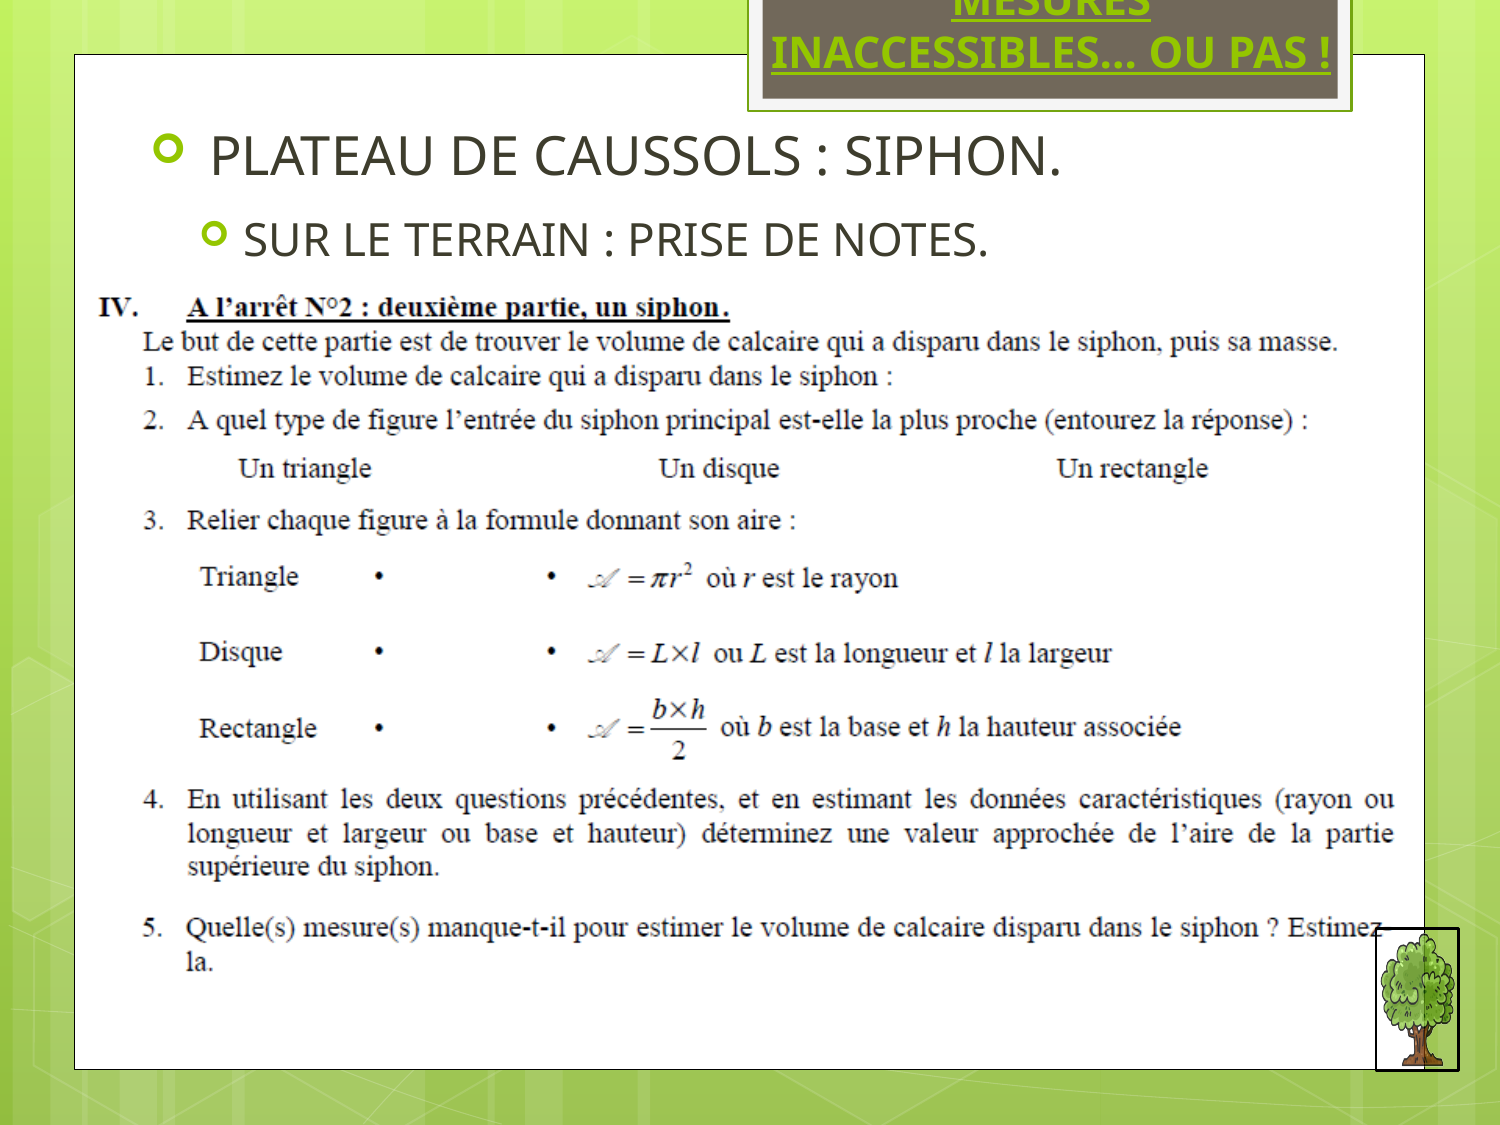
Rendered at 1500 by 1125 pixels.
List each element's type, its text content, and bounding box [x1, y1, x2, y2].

picture [88, 290, 1405, 976]
title Mesures inaccessibles… ou pas ! [750, 0, 1353, 85]
text_box [1375, 927, 1460, 1072]
list Plateau de Caussols : Siphon. Sur le terrain : prise de notes. [123, 113, 1365, 288]
